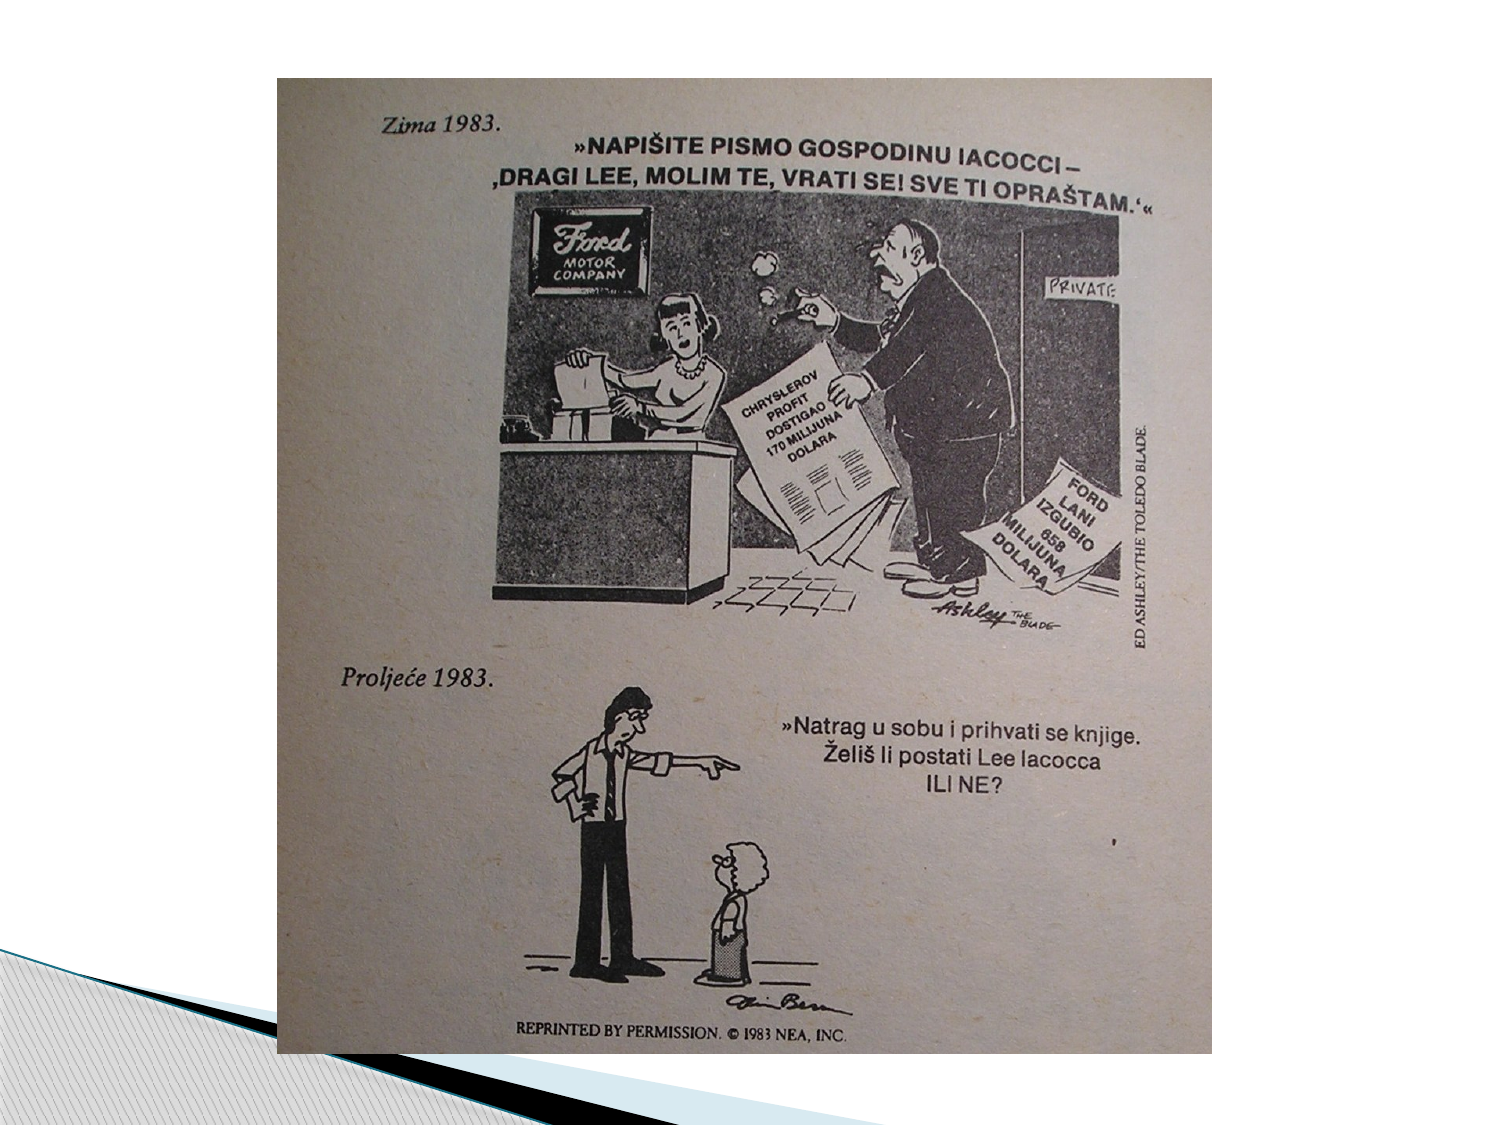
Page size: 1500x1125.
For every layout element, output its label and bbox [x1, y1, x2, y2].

picture [277, 77, 1212, 1054]
